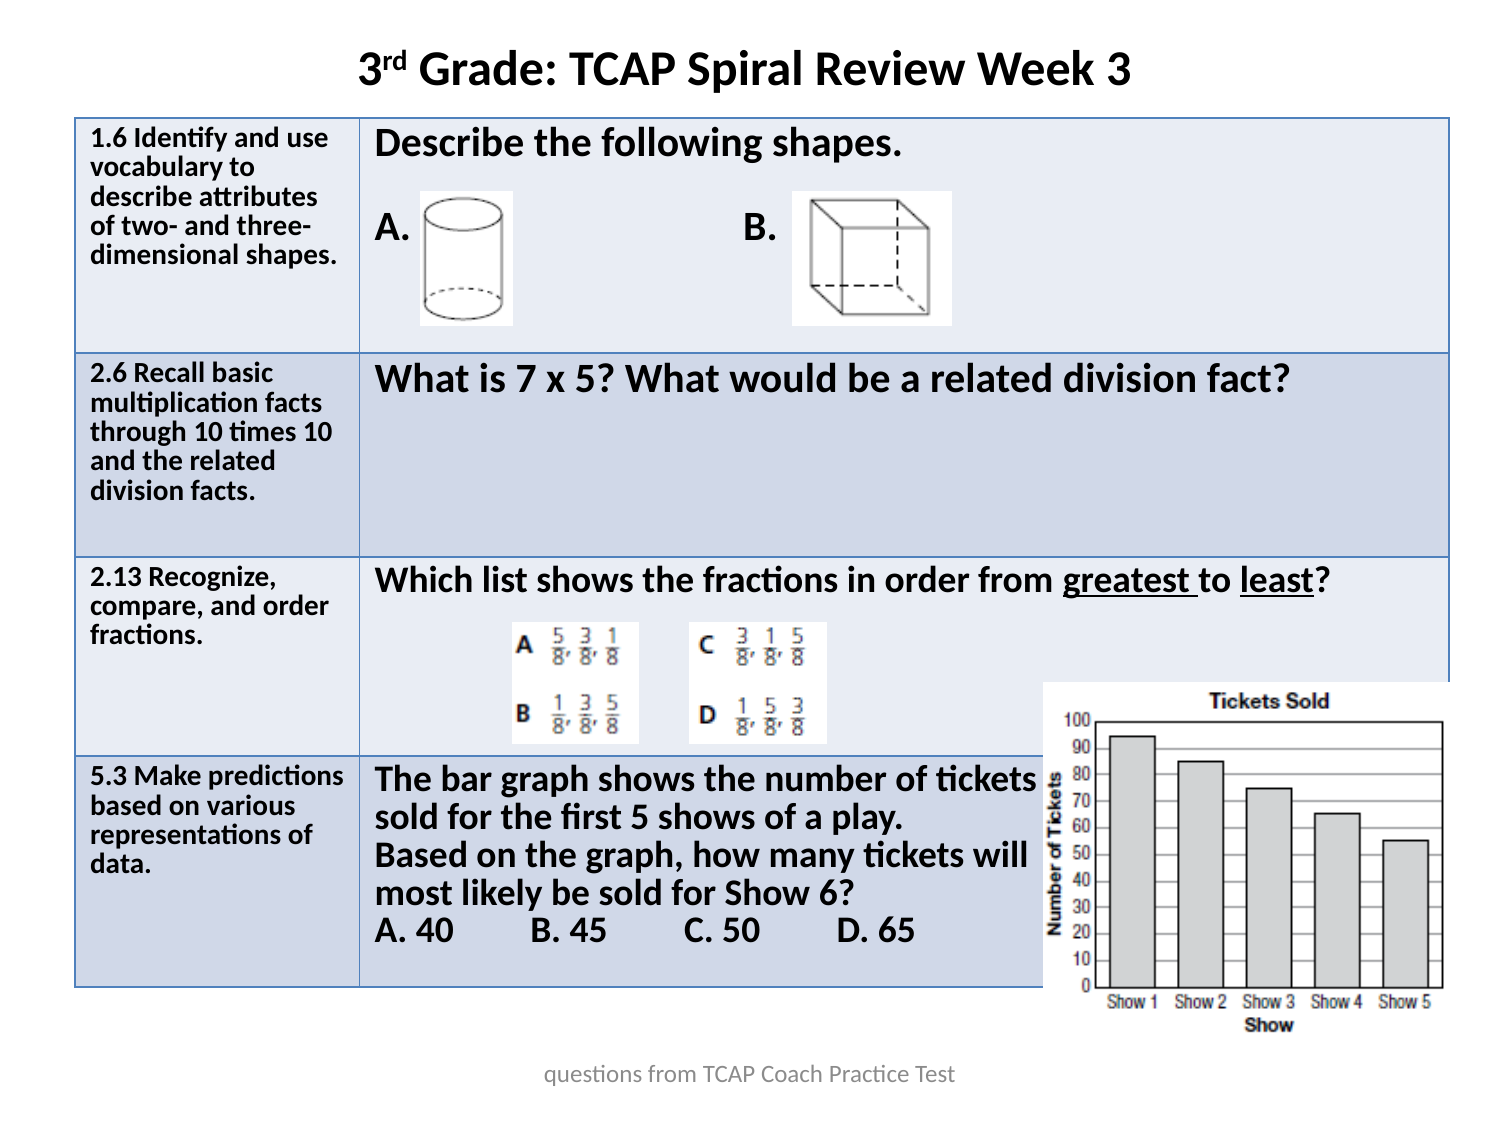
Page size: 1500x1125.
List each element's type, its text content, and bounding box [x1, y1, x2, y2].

picture [512, 622, 640, 744]
table_header Describe the following shapes. A. B. [360, 119, 1448, 352]
table_cell The bar graph shows the number of tickets sold for the first 5 shows of a play. Based on the graph, how many tickets will most likely be sold for Show 6? A. 40 B. 45 C. 50 D. 65 [360, 757, 1038, 986]
picture [420, 190, 513, 326]
table_cell Which list shows the fractions in order from greatest to least? [360, 558, 1448, 755]
table_header 1.6 Identify and use vocabulary to describe attributes of two- and three-dimensional shapes. [76, 119, 359, 352]
table_cell 2.6 Recall basic multiplication facts through 10 times 10 and the related division facts. [76, 354, 359, 556]
picture [1043, 681, 1460, 1043]
table_cell 5.3 Make predictions based on various representations of data. [76, 757, 359, 986]
picture [792, 190, 953, 326]
picture [689, 622, 827, 744]
footer questions from TCAP Coach Practice Test [512, 1042, 988, 1103]
table_cell 2.13 Recognize, compare, and order fractions. [76, 558, 359, 755]
table_cell What is 7 x 5? What would be a related division fact? [360, 354, 1448, 556]
title 3rd Grade: TCAP Spiral Review Week 3 [74, 44, 1426, 86]
